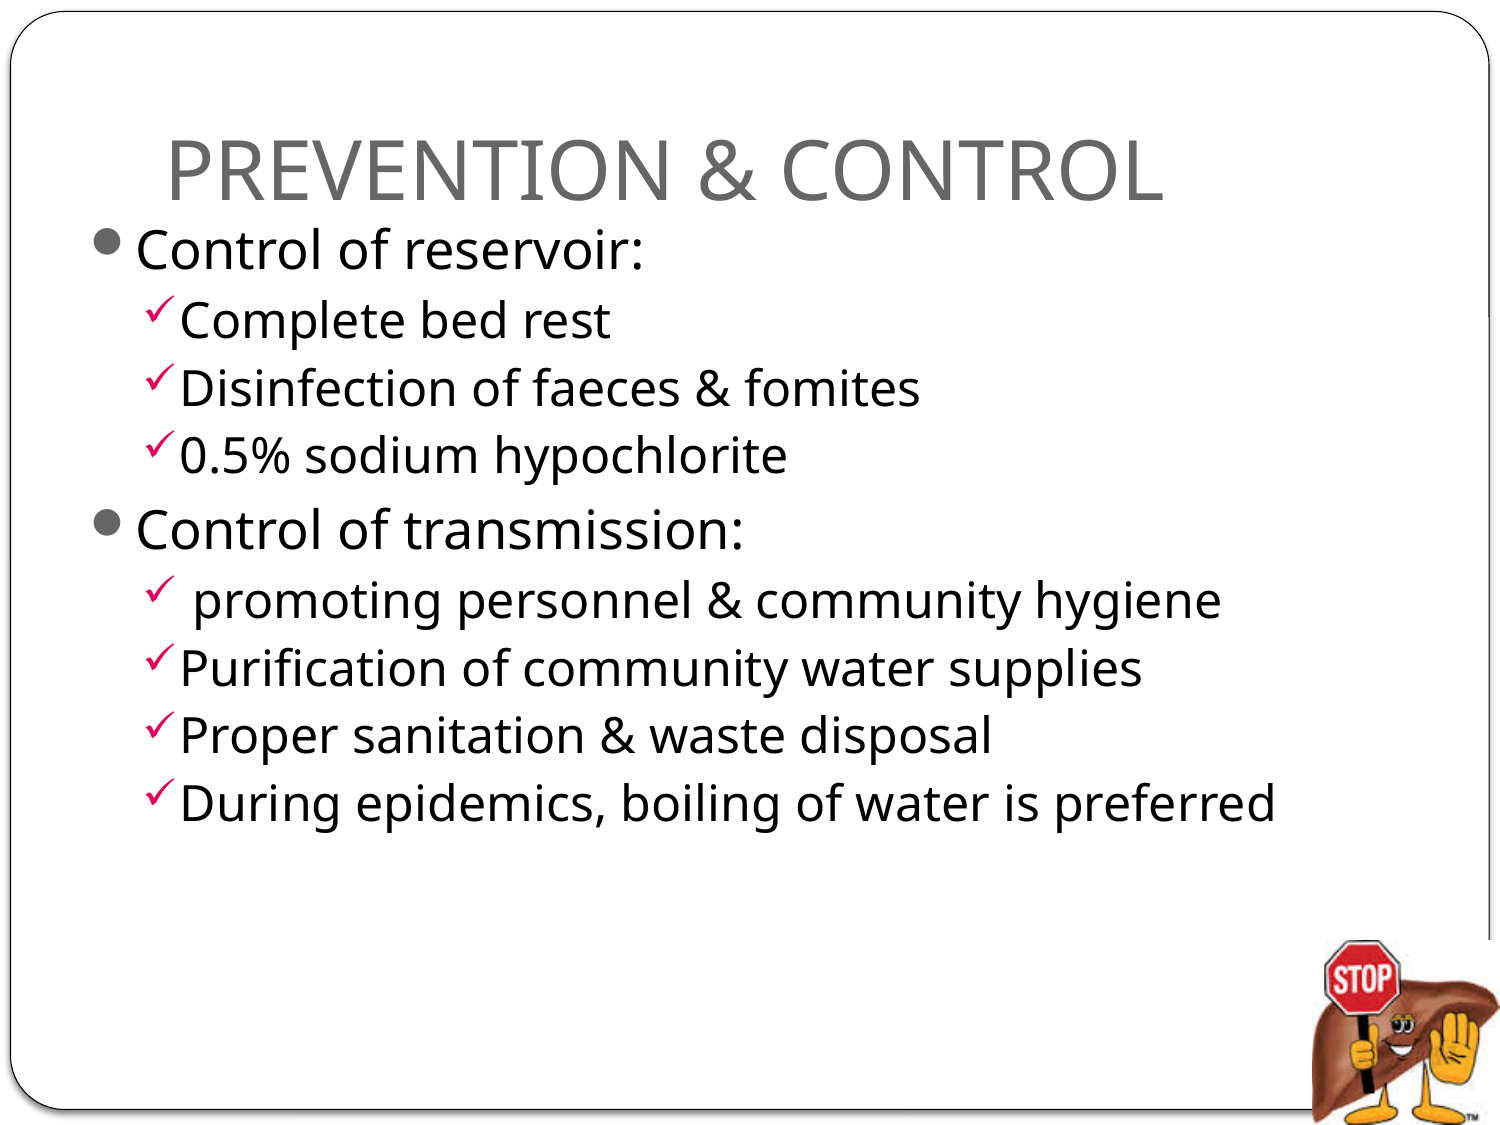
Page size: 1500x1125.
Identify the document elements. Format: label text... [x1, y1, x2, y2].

list Control of reservoir: Complete bed rest Disinfection of faeces & fomites 0.5% sodium hypochlorite Control of transmission: promoting personnel & community hygiene Purification of community water supplies Proper sanitation & waste disposal During epidemics, boiling of water is preferred [75, 208, 1425, 1005]
title PREVENTION & CONTROL [150, 45, 1425, 208]
picture [1312, 940, 1500, 1125]
